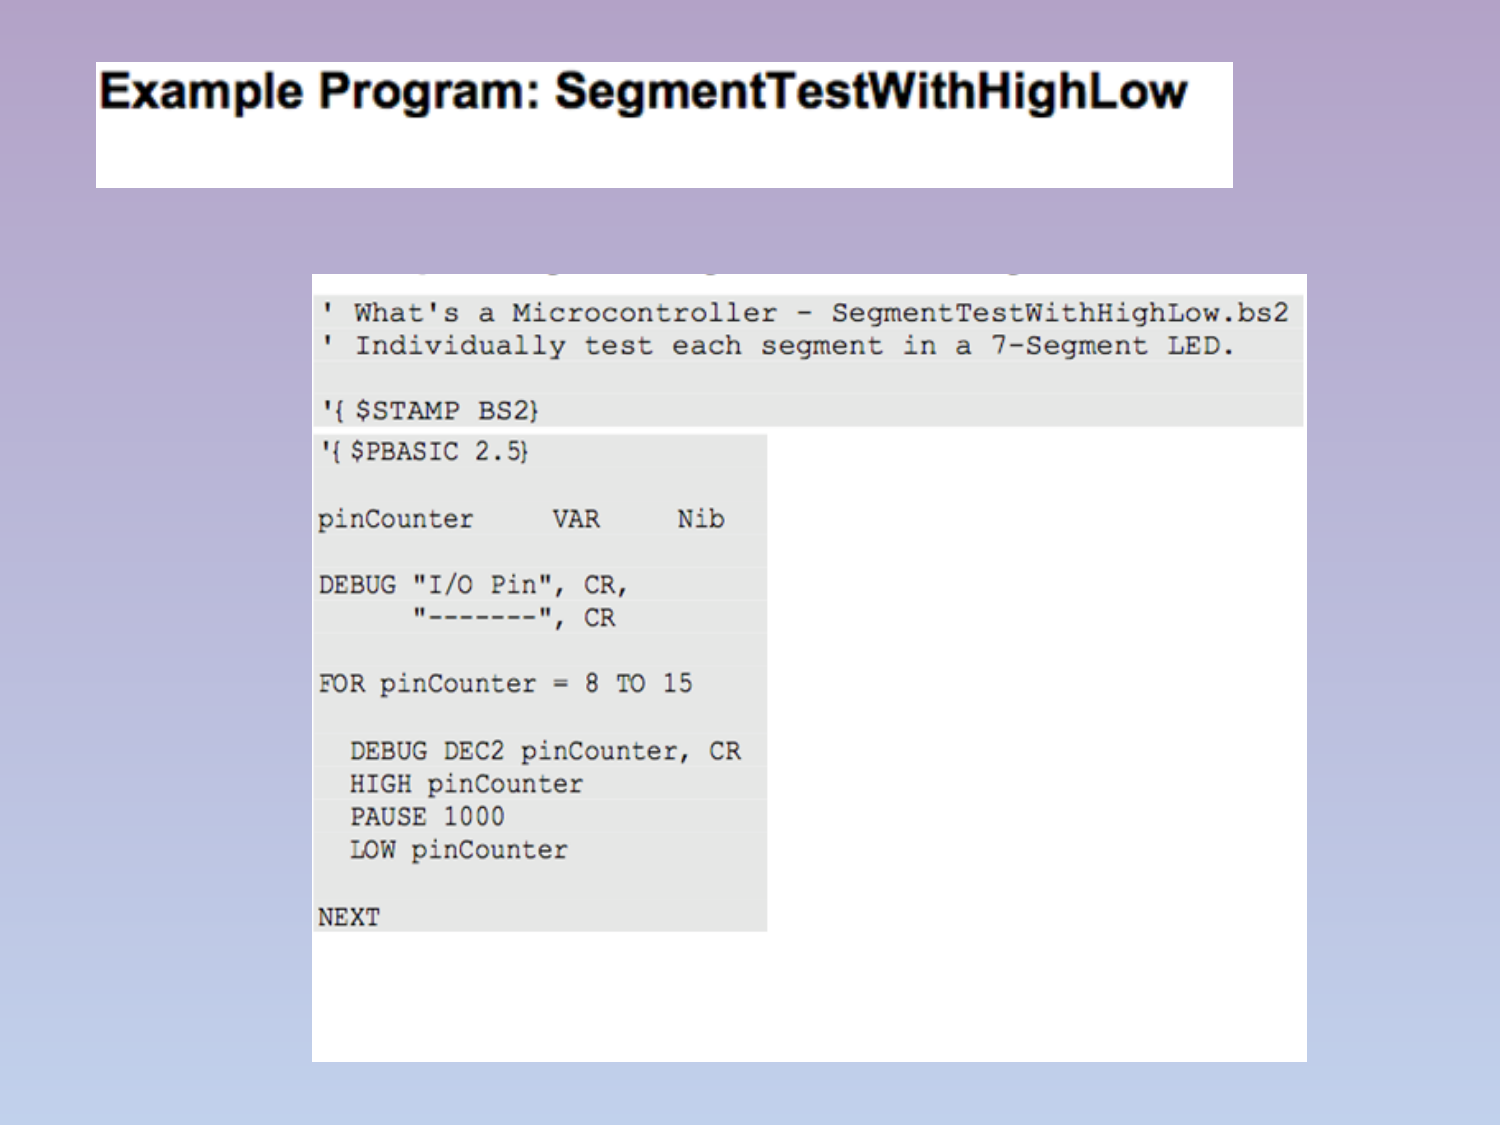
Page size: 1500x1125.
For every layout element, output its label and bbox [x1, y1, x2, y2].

list [312, 274, 1307, 1063]
picture [96, 62, 1234, 188]
